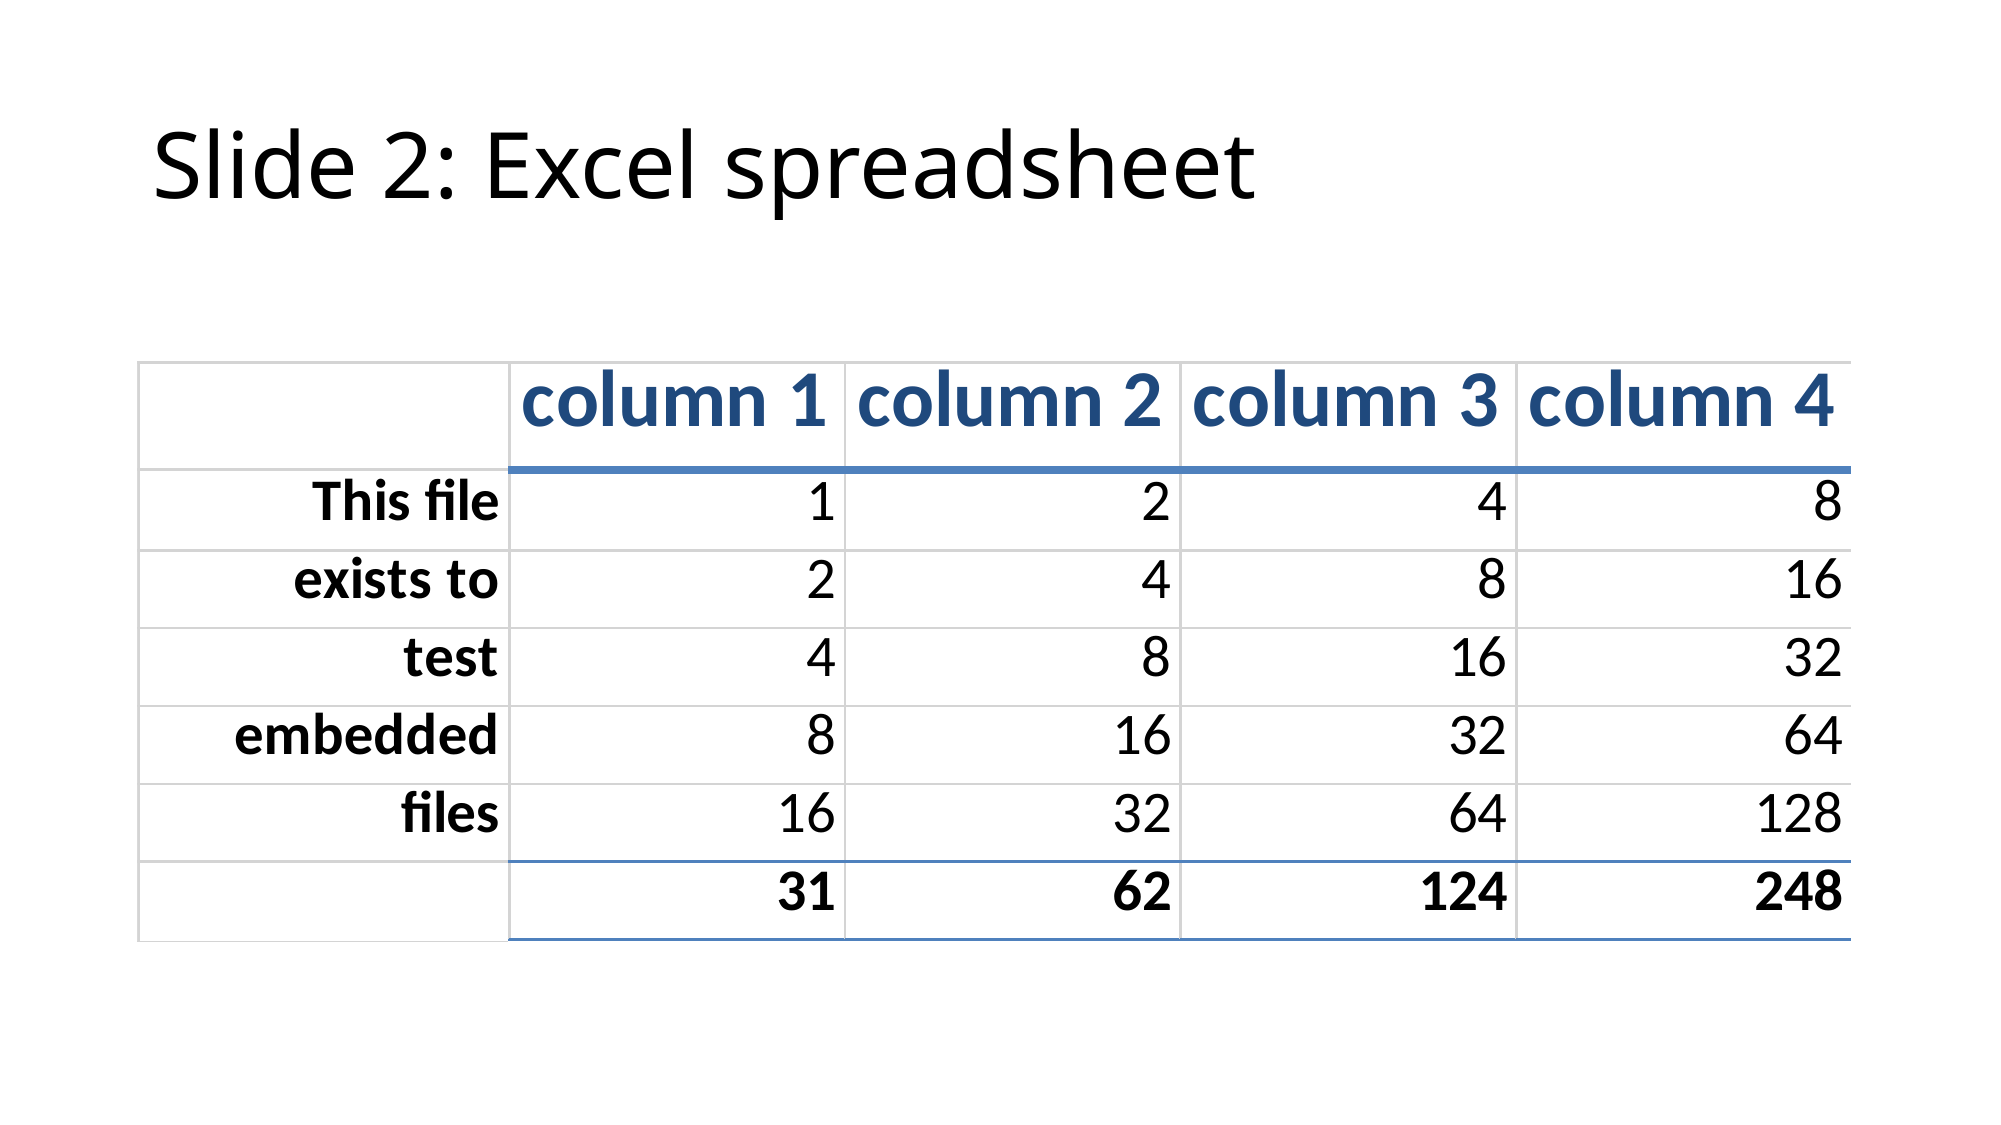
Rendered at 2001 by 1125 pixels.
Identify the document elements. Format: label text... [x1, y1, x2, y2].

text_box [137, 361, 1854, 944]
title Slide 2: Excel spreadsheet [137, 59, 1863, 278]
